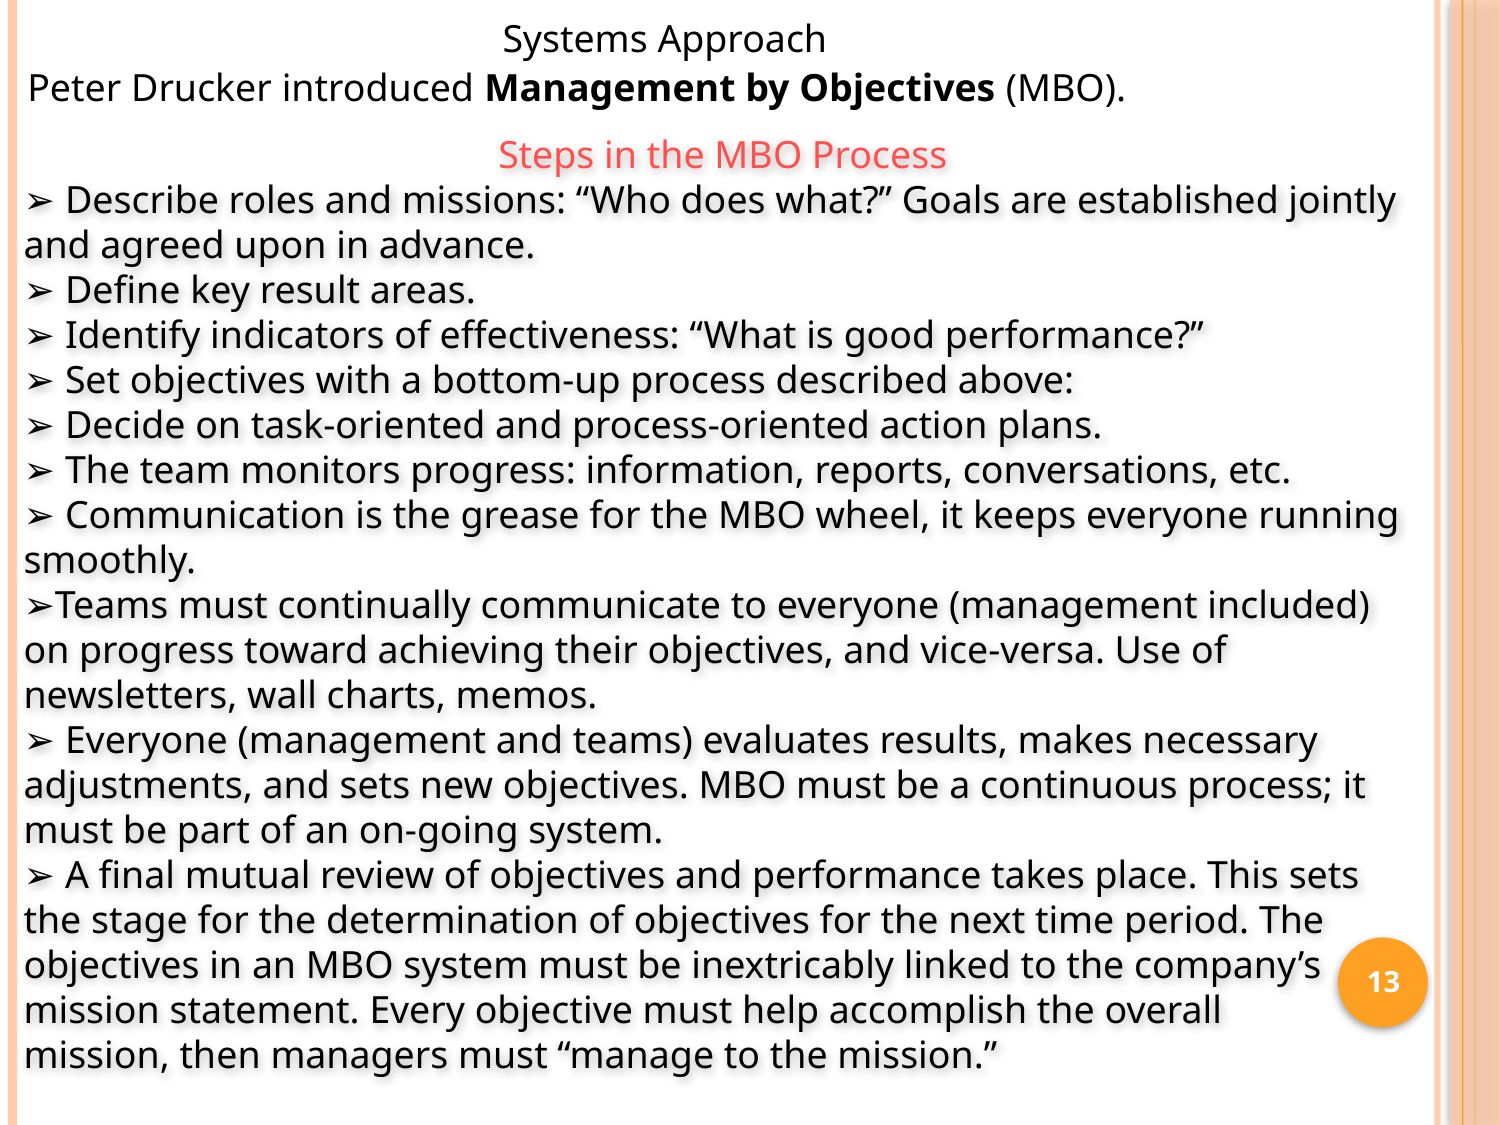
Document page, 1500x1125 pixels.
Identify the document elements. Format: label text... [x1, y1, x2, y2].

text_box Steps in the MBO Process ➢ Describe roles and missions: “Who does what?” Goals are established jointly and agreed upon in advance. ➢ Define key result areas. ➢ Identify indicators of effectiveness: “What is good performance?” ➢ Set objectives with a bottom-up process described above: ➢ Decide on task-oriented and process-oriented action plans. ➢ The team monitors progress: information, reports, conversations, etc. ➢ Communication is the grease for the MBO wheel, it keeps everyone running smoothly. ➢Teams must continually communicate to everyone (management included) on progress toward achieving their objectives, and vice-versa. Use of newsletters, wall charts, memos. ➢ Everyone (management and teams) evaluates results, makes necessary adjustments, and sets new objectives. MBO must be a continuous process; it must be part of an on-going system. ➢ A final mutual review of objectives and performance takes place. This sets the stage for the determination of objectives for the next time period. The objectives in an MBO system must be inextricably linked to the company’s mission statement. Every objective must help accomplish the overall mission, then managers must “manage to the mission.” [8, 124, 1438, 1084]
text_box Systems Approach [487, 7, 843, 67]
slide_number 13 [1333, 940, 1434, 1027]
text_box Peter Drucker introduced Management by Objectives (MBO). [12, 56, 1163, 117]
